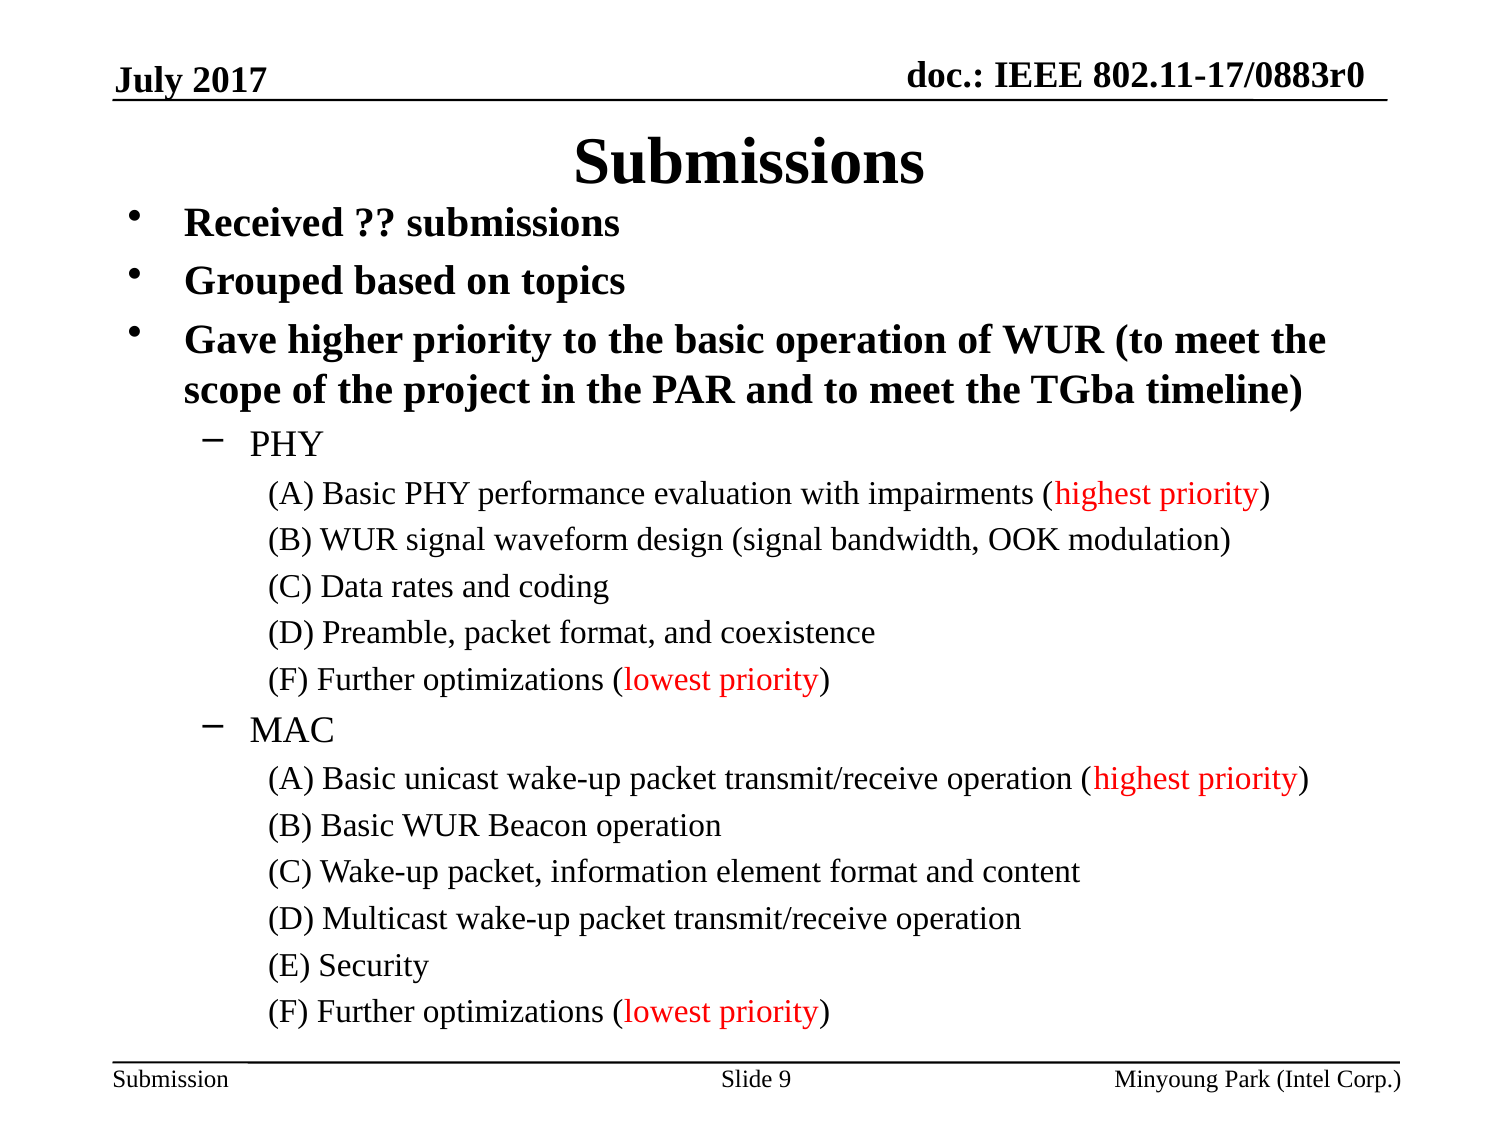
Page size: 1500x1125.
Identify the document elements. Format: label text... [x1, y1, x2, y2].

title Submissions [112, 112, 1388, 187]
footer Minyoung Park (Intel Corp.) [949, 1061, 1402, 1093]
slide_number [114, 54, 374, 101]
list Received ?? submissions Grouped based on topics Gave higher priority to the basic operation of WUR (to meet the scope of the project in the PAR and to meet the TGba timeline) PHY (A) Basic PHY performance evaluation with impairments (highest priority) (B) WUR signal waveform design (signal bandwidth, OOK modulation) (C) Data rates and coding (D) Preamble, packet format, and coexistence (F) Further optimizations (lowest priority) MAC (A) Basic unicast wake-up packet transmit/receive operation (highest priority) (B) Basic WUR Beacon operation (C) Wake-up packet, information element format and content (D) Multicast wake-up packet transmit/receive operation (E) Security (F) Further optimizations (lowest priority) [112, 187, 1388, 1063]
slide_number Slide 9 [712, 1061, 800, 1093]
